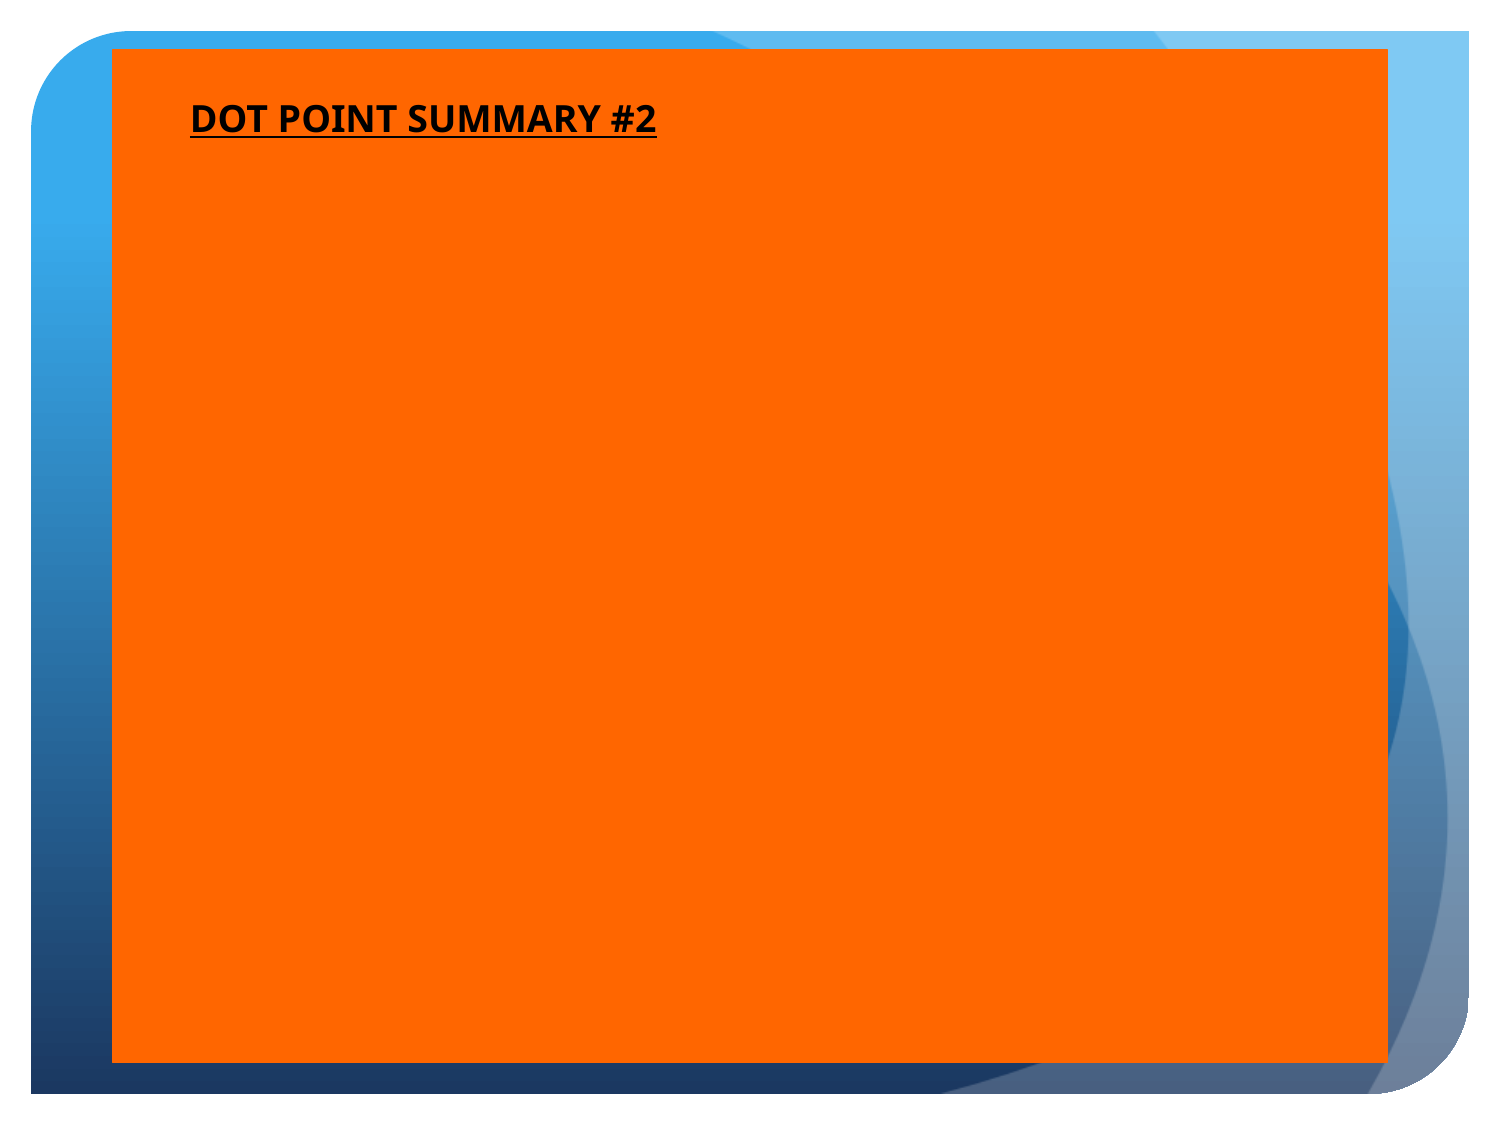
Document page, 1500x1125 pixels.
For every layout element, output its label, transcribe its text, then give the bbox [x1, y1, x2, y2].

text_box [112, 49, 1388, 1063]
picture [24, 30, 1473, 1094]
text_box DOT POINT SUMMARY #2 [174, 87, 1350, 308]
